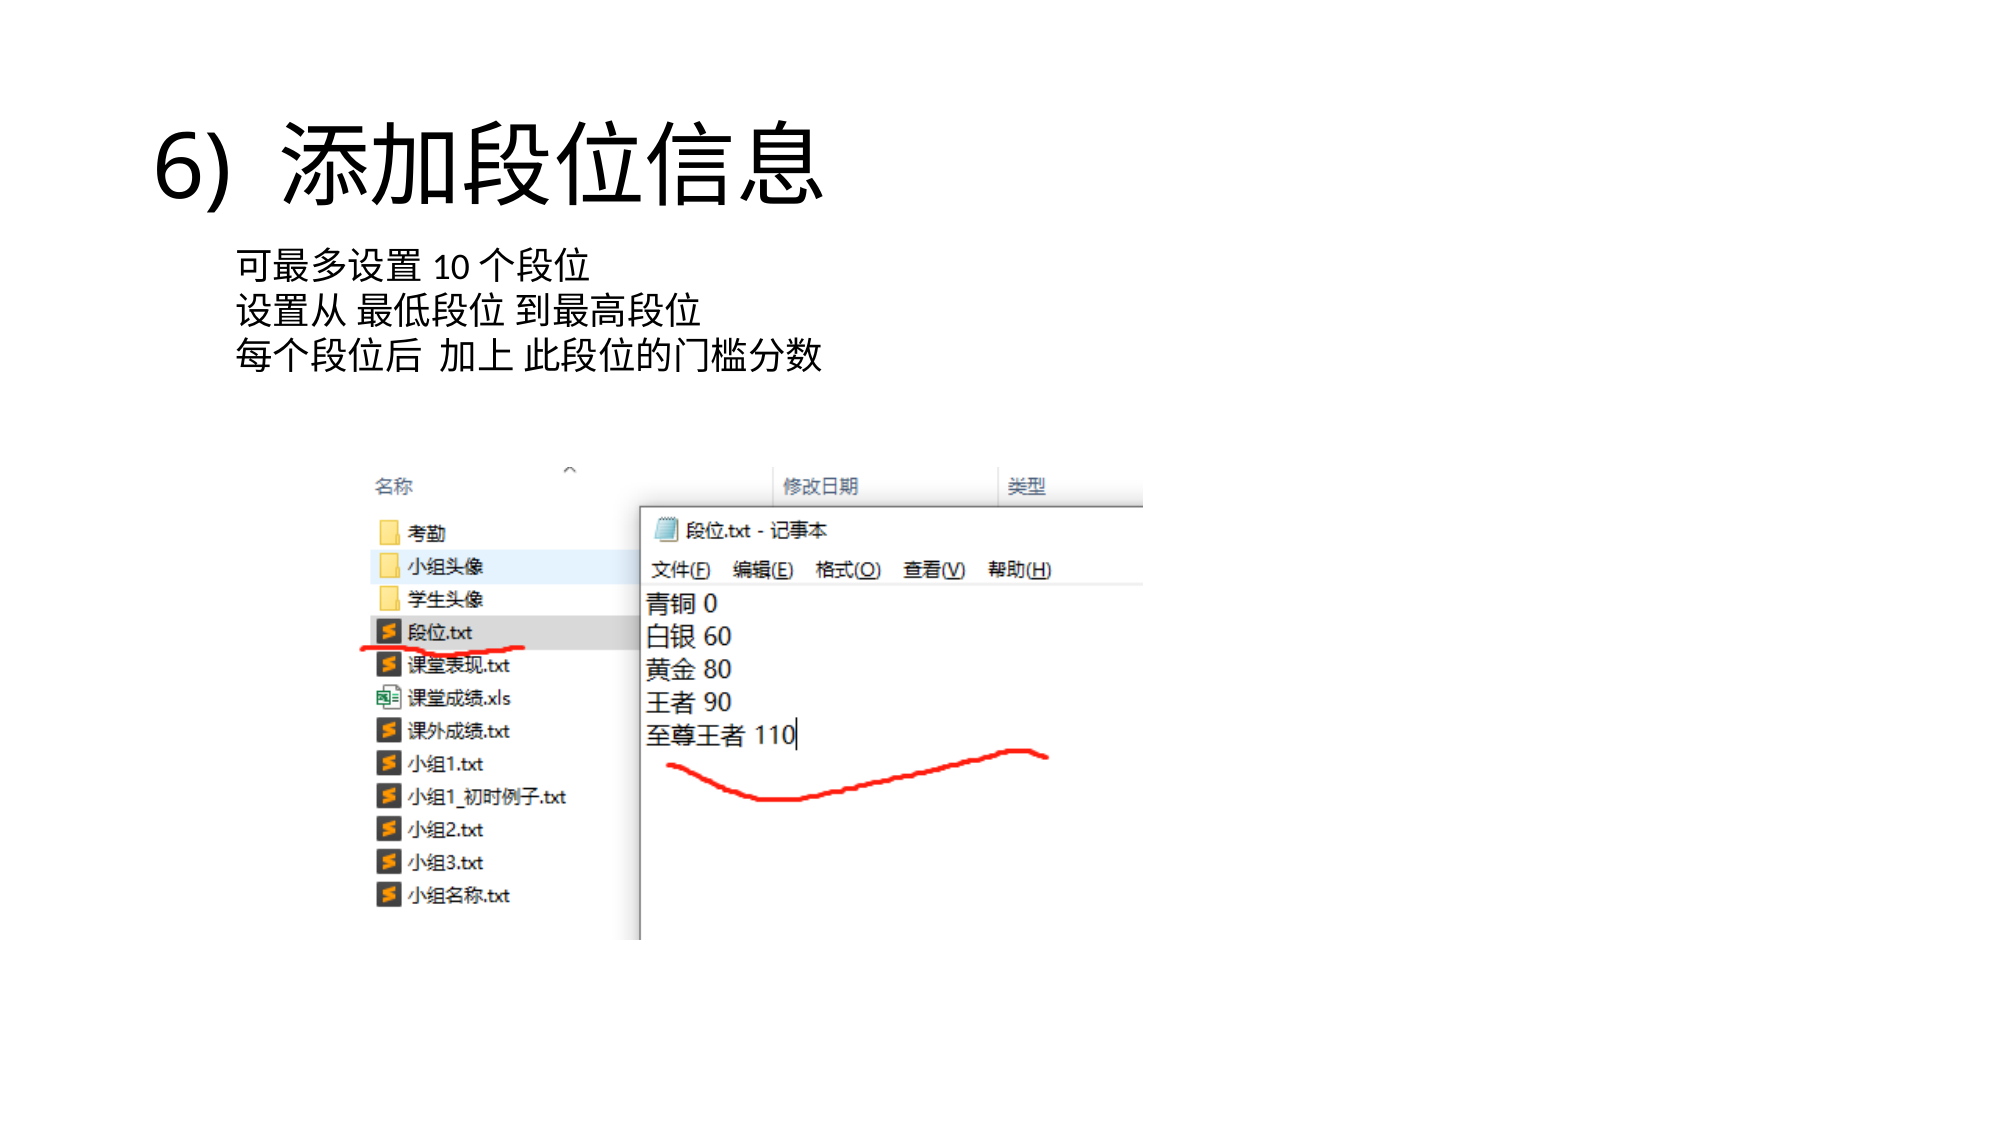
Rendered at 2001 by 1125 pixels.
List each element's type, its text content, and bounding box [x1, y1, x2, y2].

title 6) 添加段位信息 [137, 59, 1863, 278]
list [355, 467, 1143, 940]
text_box 可最多设置10个段位 设置从 最低段位 到最高段位 每个段位后 加上 此段位的门槛分数 [220, 235, 1327, 430]
